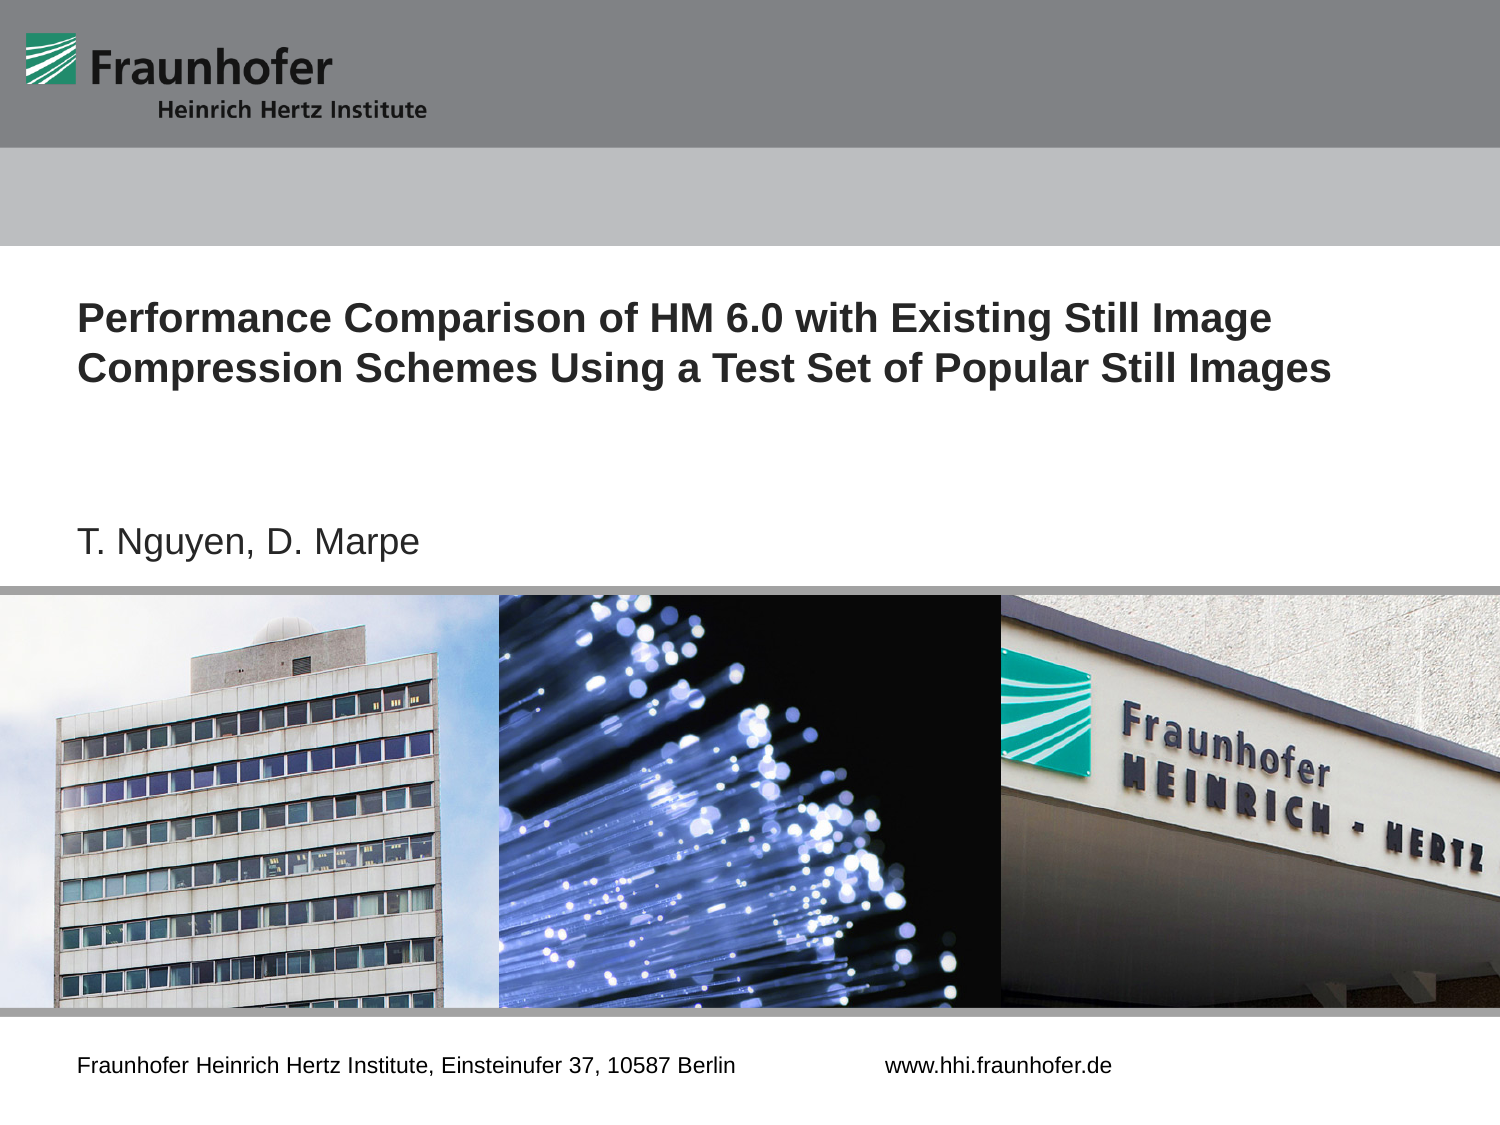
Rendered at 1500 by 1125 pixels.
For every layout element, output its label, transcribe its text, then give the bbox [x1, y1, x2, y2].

picture [0, 595, 1500, 1007]
list Performance Comparison of HM 6.0 with Existing Still Image Compression Schemes Using a Test Set of Popular Still Images [76, 290, 1471, 393]
list T. Nguyen, D. Marpe [76, 516, 1471, 563]
picture [26, 33, 427, 118]
